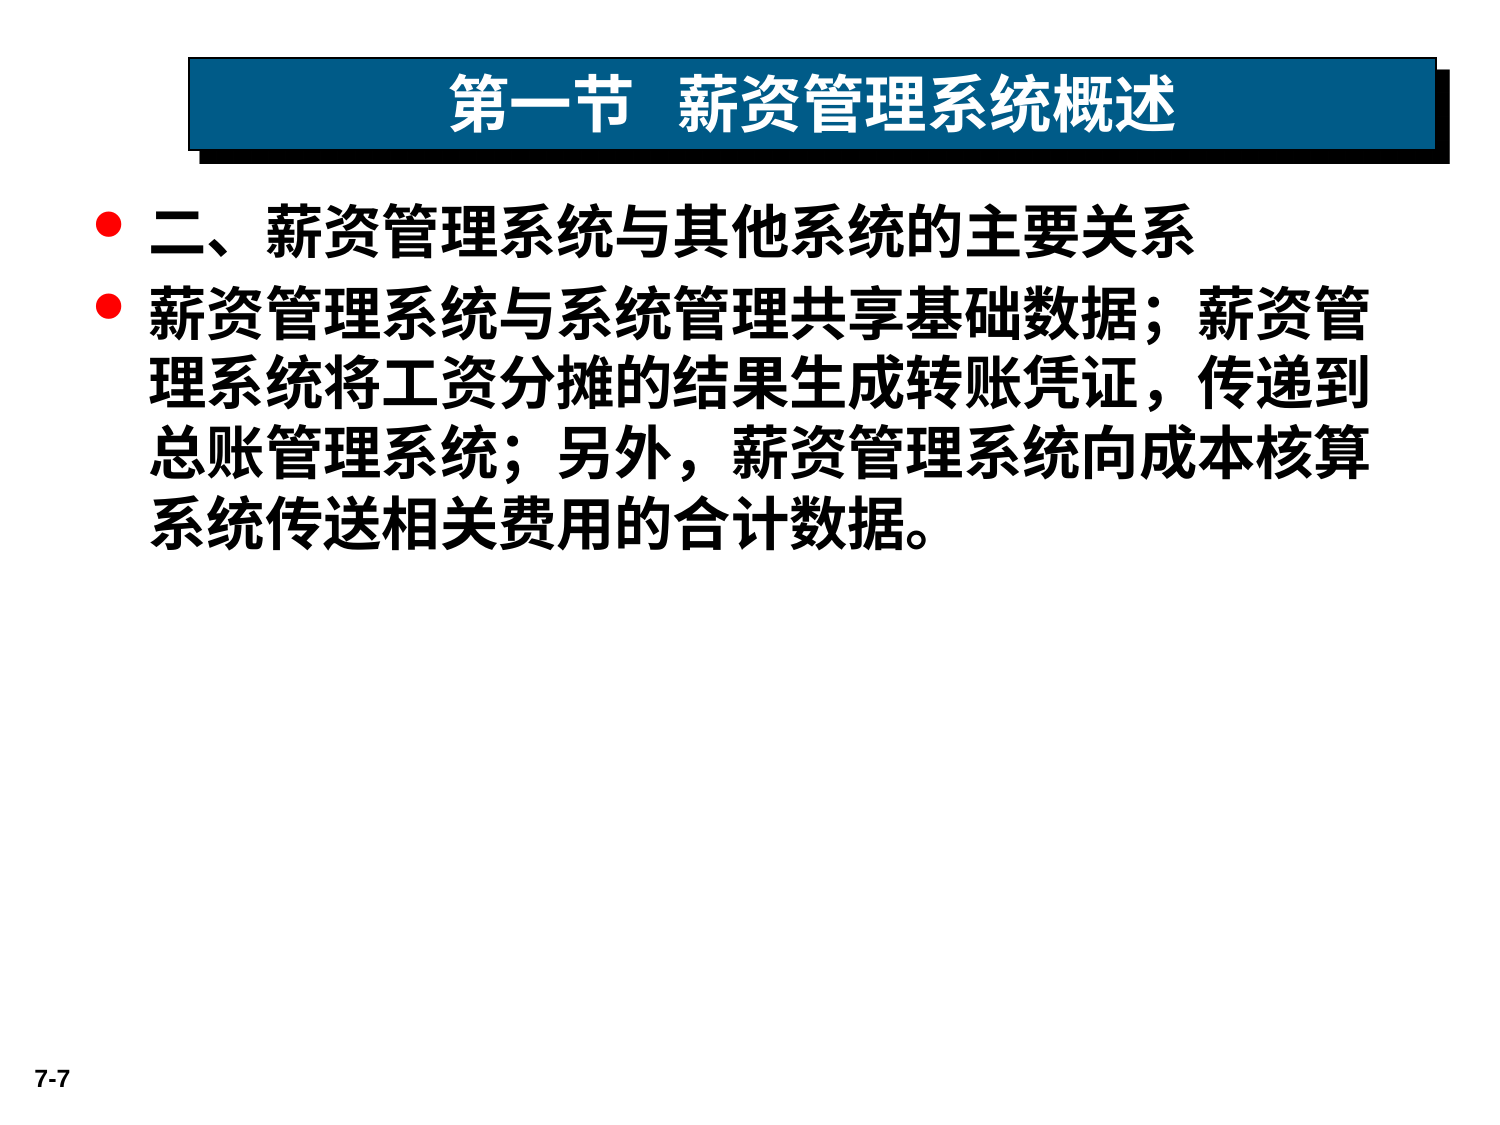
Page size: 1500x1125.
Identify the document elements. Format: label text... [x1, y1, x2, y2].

list 二、薪资管理系统与其他系统的主要关系 薪资管理系统与系统管理共享基础数据；薪资管理系统将工资分摊的结果生成转账凭证，传递到总账管理系统；另外，薪资管理系统向成本核算系统传送相关费用的合计数据。 [62, 187, 1438, 976]
title 第一节 薪资管理系统概述 [188, 57, 1437, 151]
